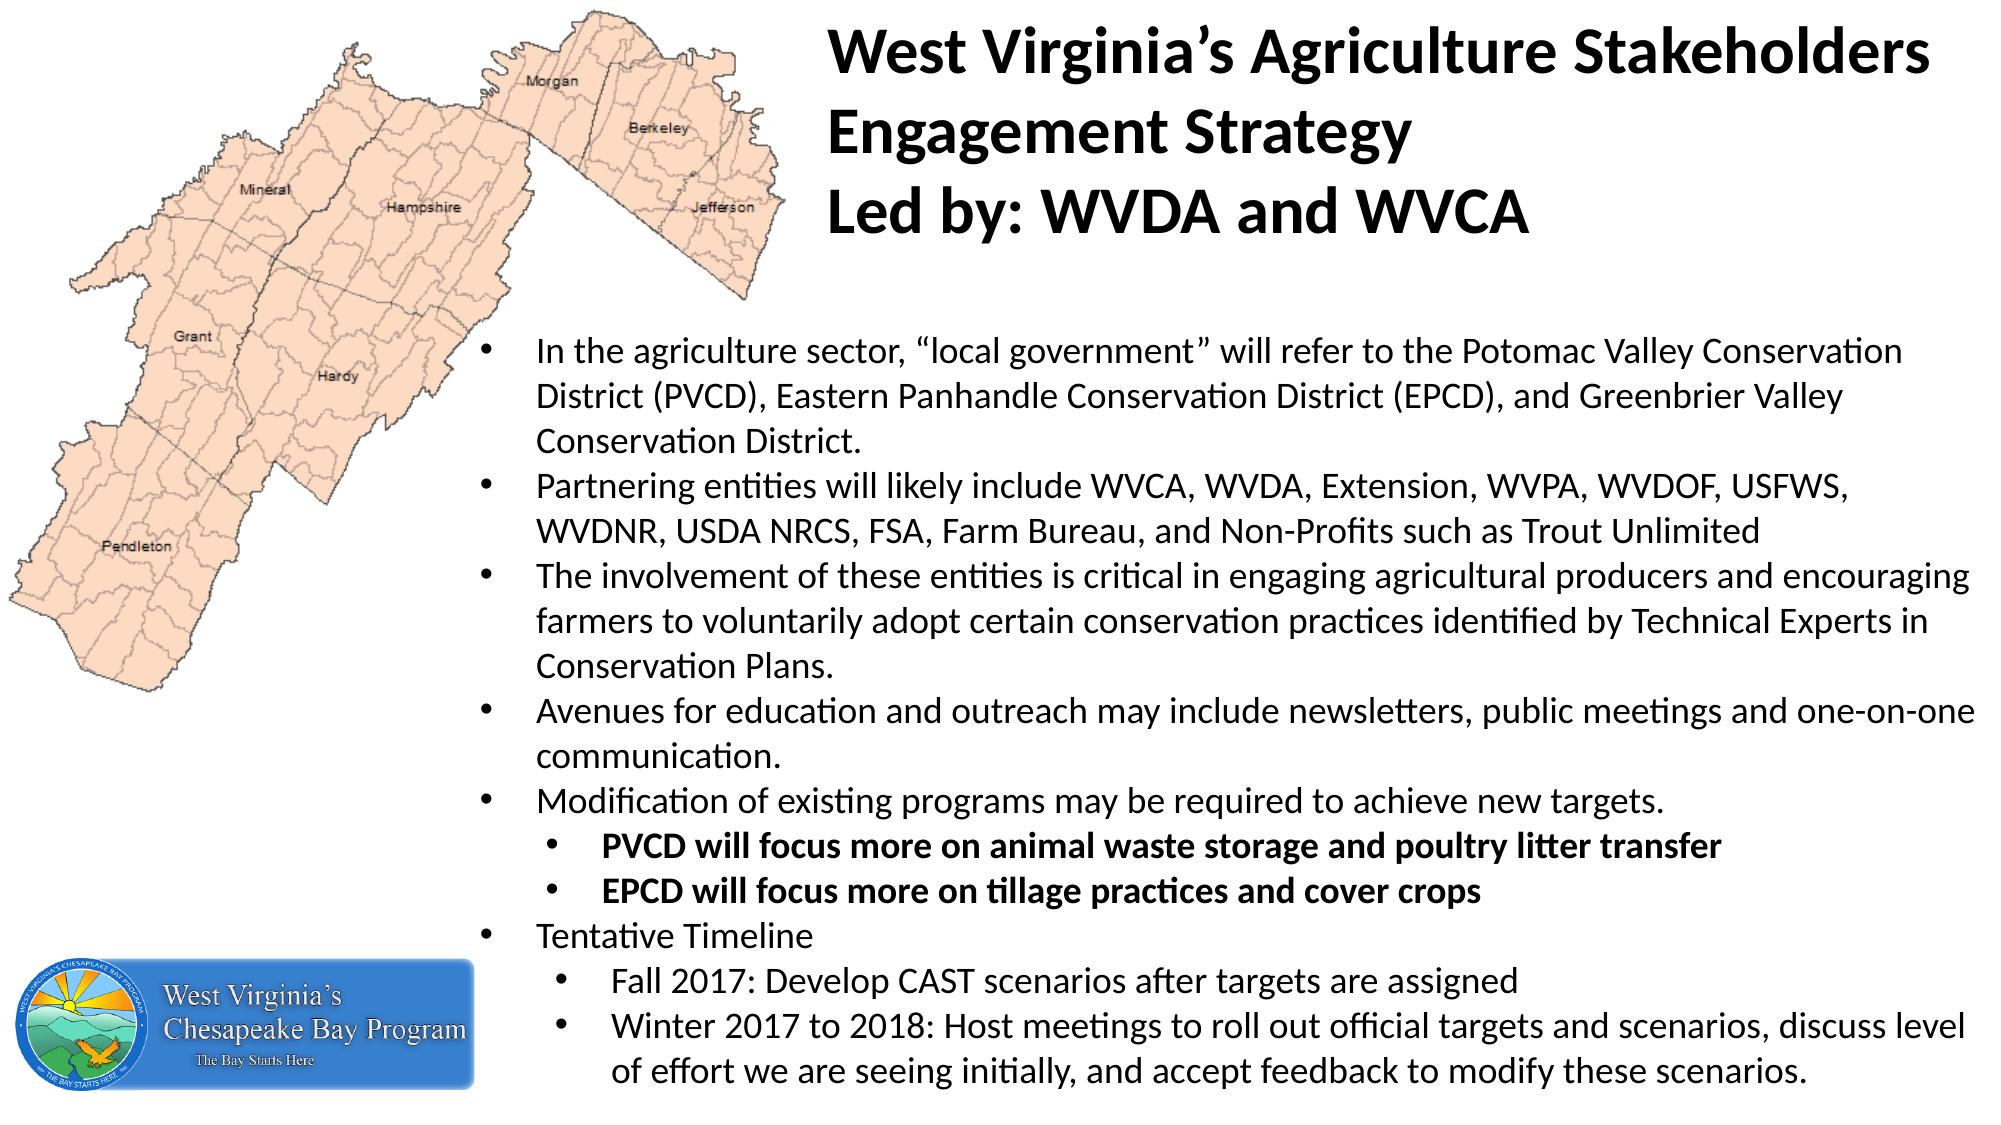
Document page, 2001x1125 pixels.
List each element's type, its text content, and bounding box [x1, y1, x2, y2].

picture [9, 957, 479, 1092]
picture [0, 0, 811, 719]
text_box West Virginia’s Agriculture Stakeholders Engagement Strategy Led by: WVDA and WVCA [812, 0, 1954, 255]
text_box In the agriculture sector, “local government” will refer to the Potomac Valley Conservation District (PVCD), Eastern Panhandle Conservation District (EPCD), and Greenbrier Valley Conservation District. Partnering entities will likely include WVCA, WVDA, Extension, WVPA, WVDOF, USFWS, WVDNR, USDA NRCS, FSA, Farm Bureau, and Non-Profits such as Trout Unlimited The involvement of these entities is critical in engaging agricultural producers and encouraging farmers to voluntarily adopt certain conservation practices identified by Technical Experts in Conservation Plans. Avenues for education and outreach may include newsletters, public meetings and one-on-one communication. Modification of existing programs may be required to achieve new targets. PVCD will focus more on animal waste storage and poultry litter transfer EPCD will focus more on tillage practices and cover crops Tentative Timeline Fall 2017: Develop CAST scenarios after targets are assigned Winter 2017 to 2018: Host meetings to roll out official targets and scenarios, discuss level of effort we are seeing initially, and accept feedback to modify these scenarios. [465, 318, 2000, 1125]
